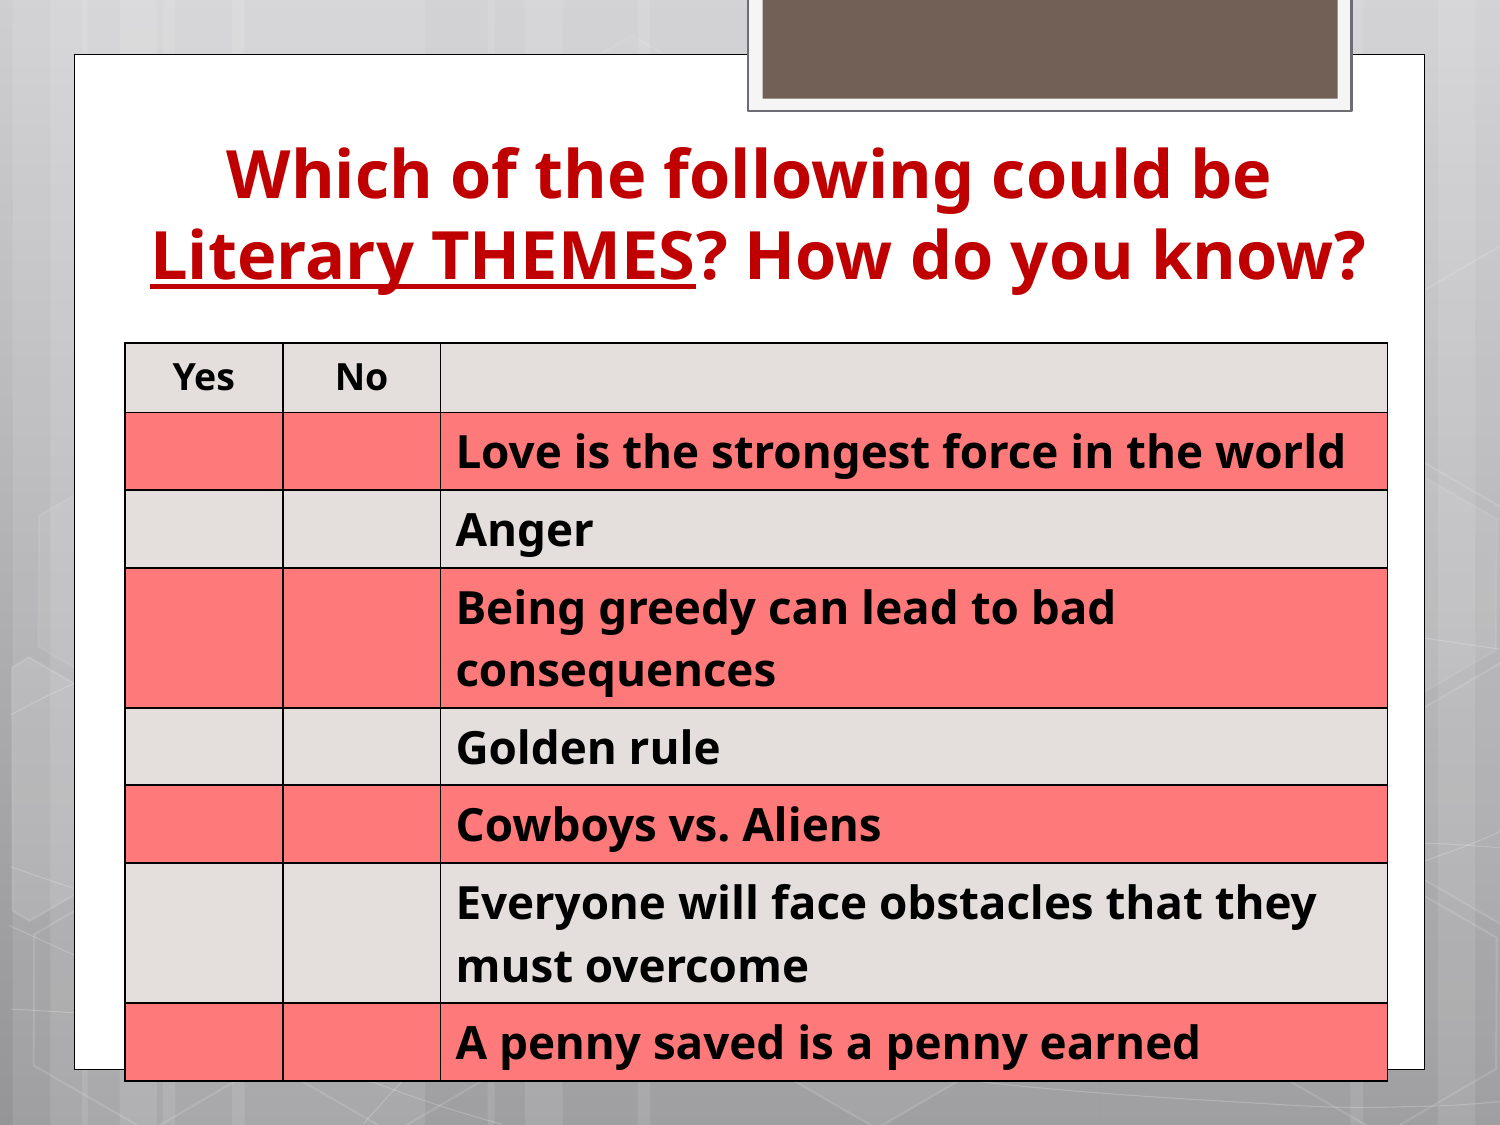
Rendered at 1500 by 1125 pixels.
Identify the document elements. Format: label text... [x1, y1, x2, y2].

table_cell [284, 864, 440, 1002]
table_cell [126, 786, 282, 862]
table_cell Everyone will face obstacles that they must overcome [441, 864, 1387, 1002]
table_cell A penny saved is a penny earned [441, 1004, 1387, 1080]
table_cell [284, 413, 440, 489]
table_header No [284, 344, 440, 412]
table_cell [284, 569, 440, 707]
table_cell [126, 569, 282, 707]
table_cell [126, 413, 282, 489]
title Which of the following could be Literary THEMES? How do you know? [75, 112, 1425, 300]
table_cell [126, 709, 282, 784]
table_cell Cowboys vs. Aliens [441, 786, 1387, 862]
table_cell [284, 491, 440, 567]
table_cell [126, 491, 282, 567]
table_cell [284, 786, 440, 862]
table_header [441, 344, 1387, 412]
table_cell [126, 864, 282, 1002]
table_cell Golden rule [441, 709, 1387, 784]
table_cell [284, 1004, 440, 1080]
table_cell Being greedy can lead to bad consequences [441, 569, 1387, 707]
table_cell [284, 709, 440, 784]
table_cell [126, 1004, 282, 1080]
table_cell Love is the strongest force in the world [441, 413, 1387, 489]
table_header Yes [126, 344, 282, 412]
table_cell Anger [441, 491, 1387, 567]
